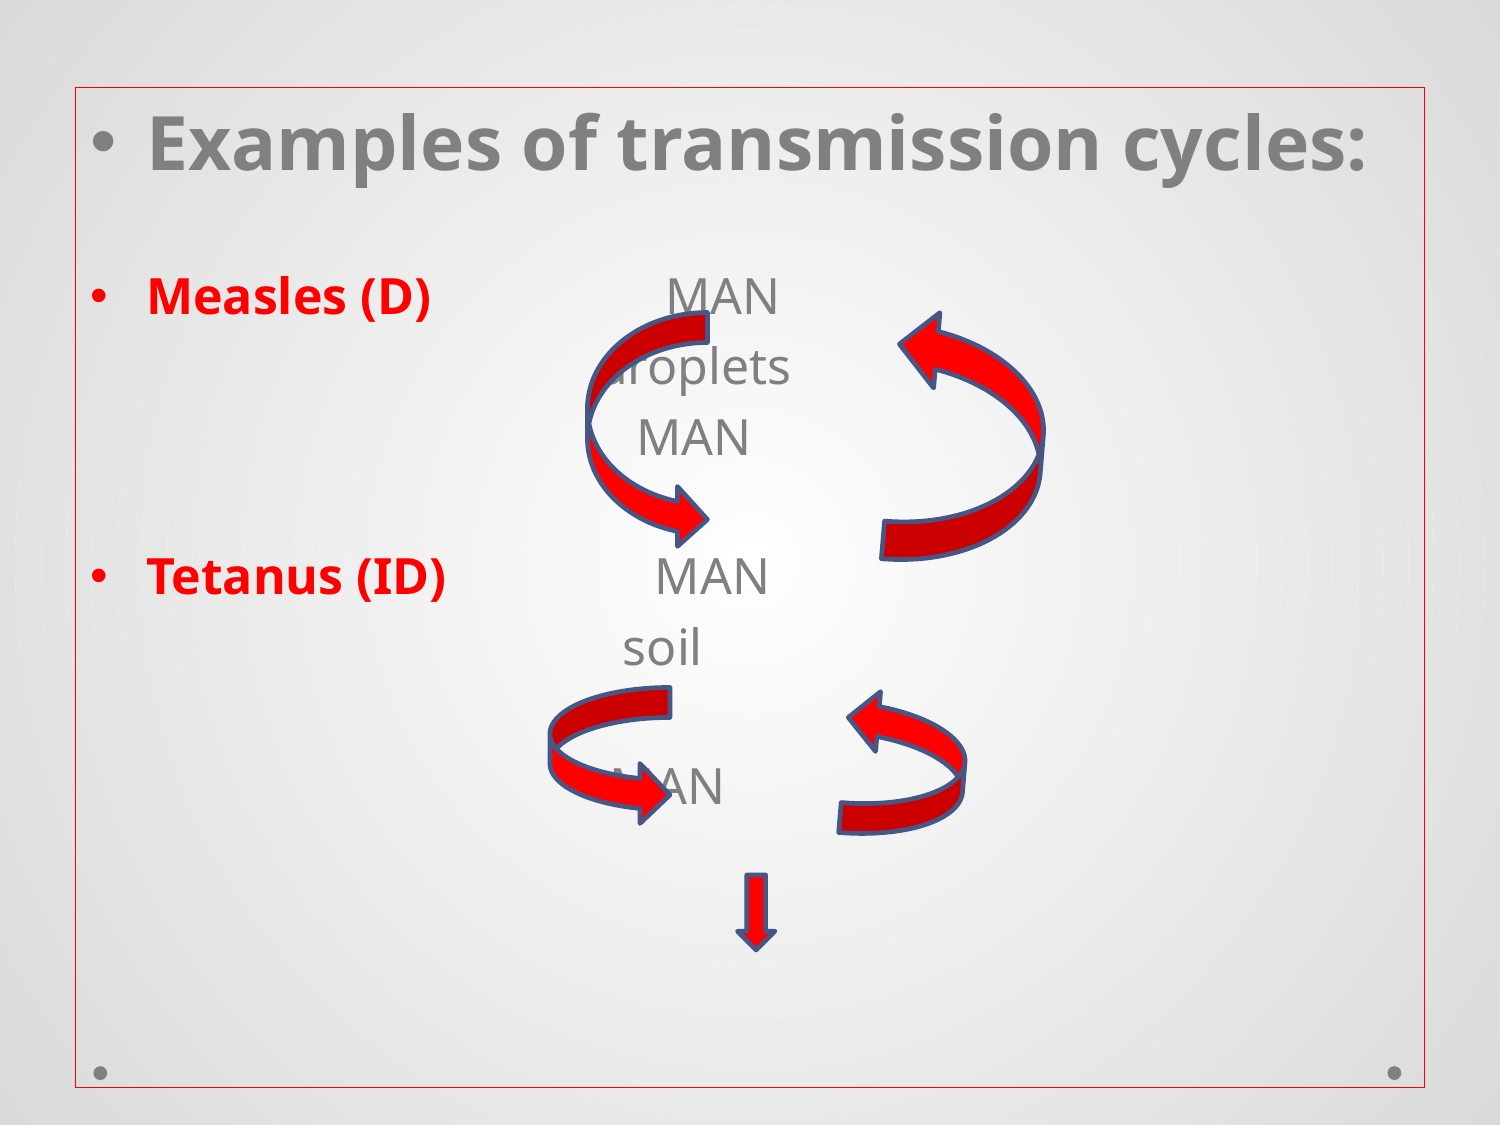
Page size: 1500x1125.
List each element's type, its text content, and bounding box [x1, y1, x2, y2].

text_box [879, 310, 1046, 562]
text_box [735, 872, 778, 953]
list Examples of transmission cycles: Measles (D) MAN droplets MAN Tetanus (ID) MAN soil MAN [75, 87, 1425, 1088]
text_box [836, 689, 968, 836]
text_box [547, 685, 673, 826]
text_box [585, 310, 710, 549]
